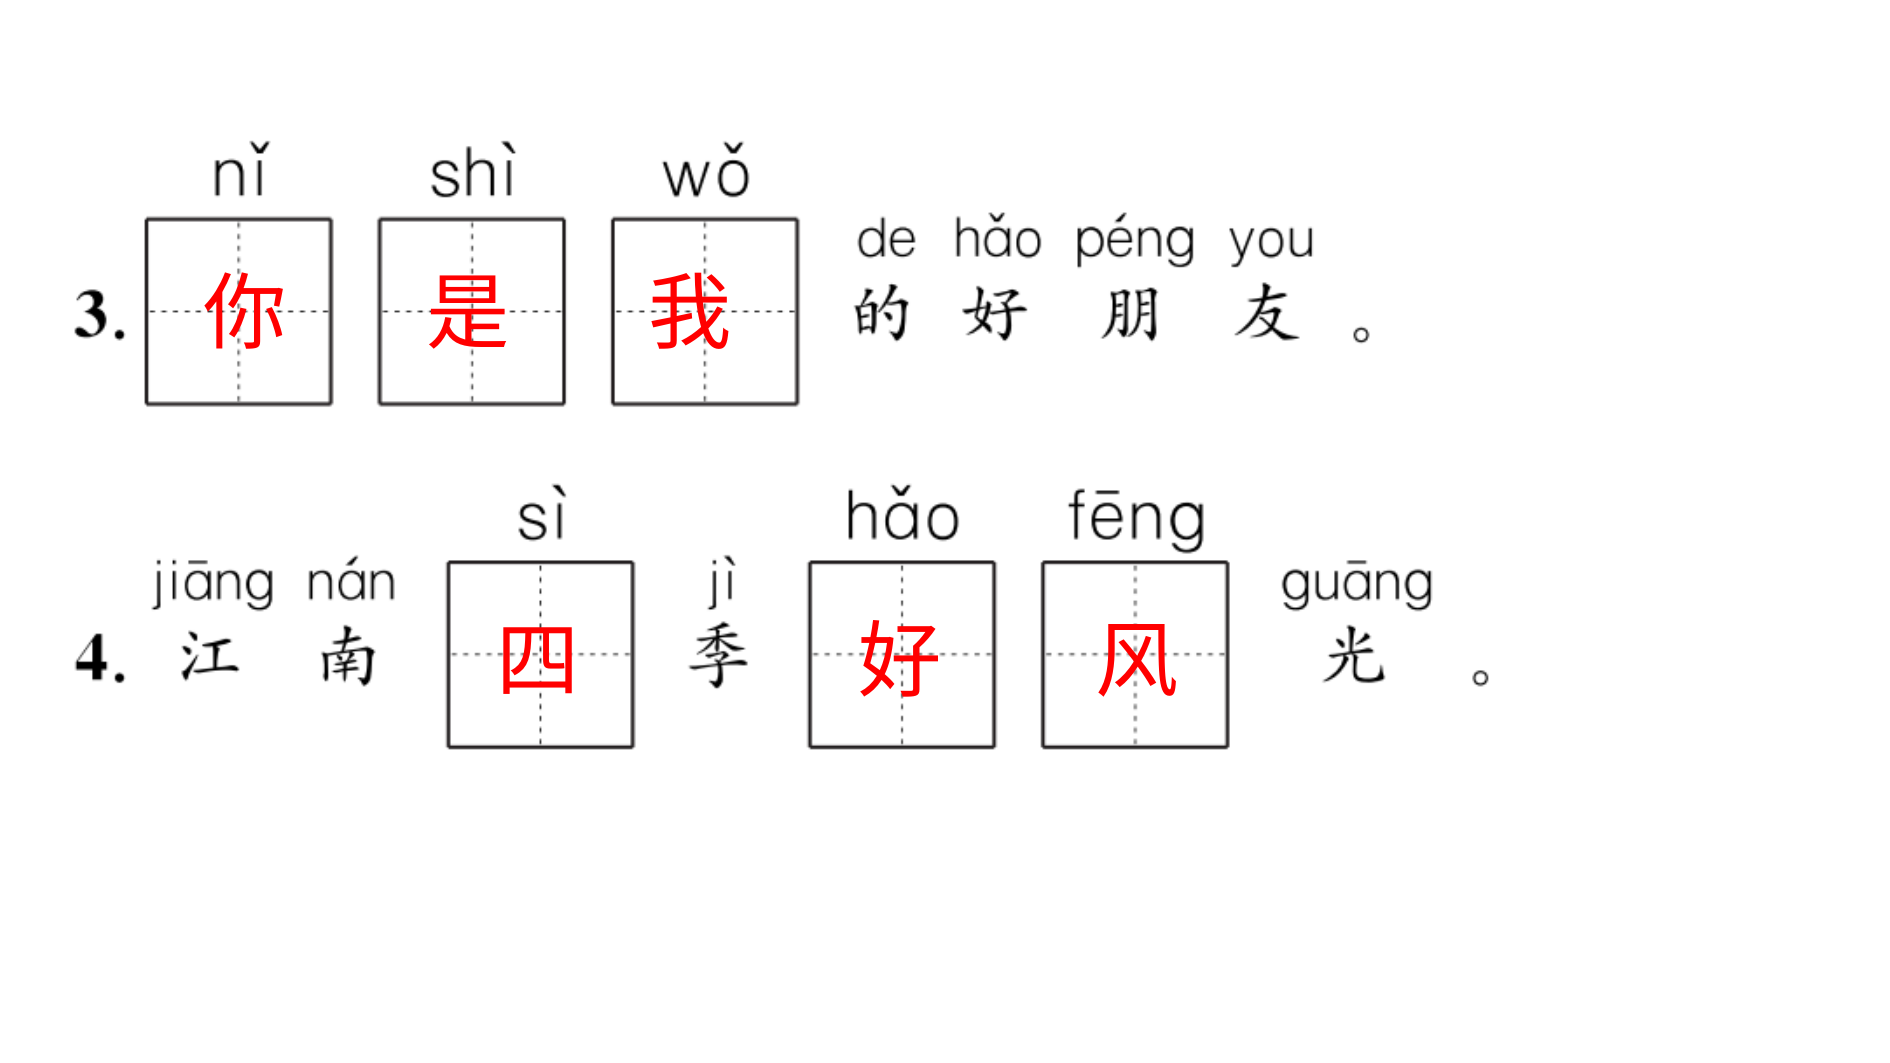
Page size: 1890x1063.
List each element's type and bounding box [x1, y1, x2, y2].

picture [70, 131, 1506, 760]
